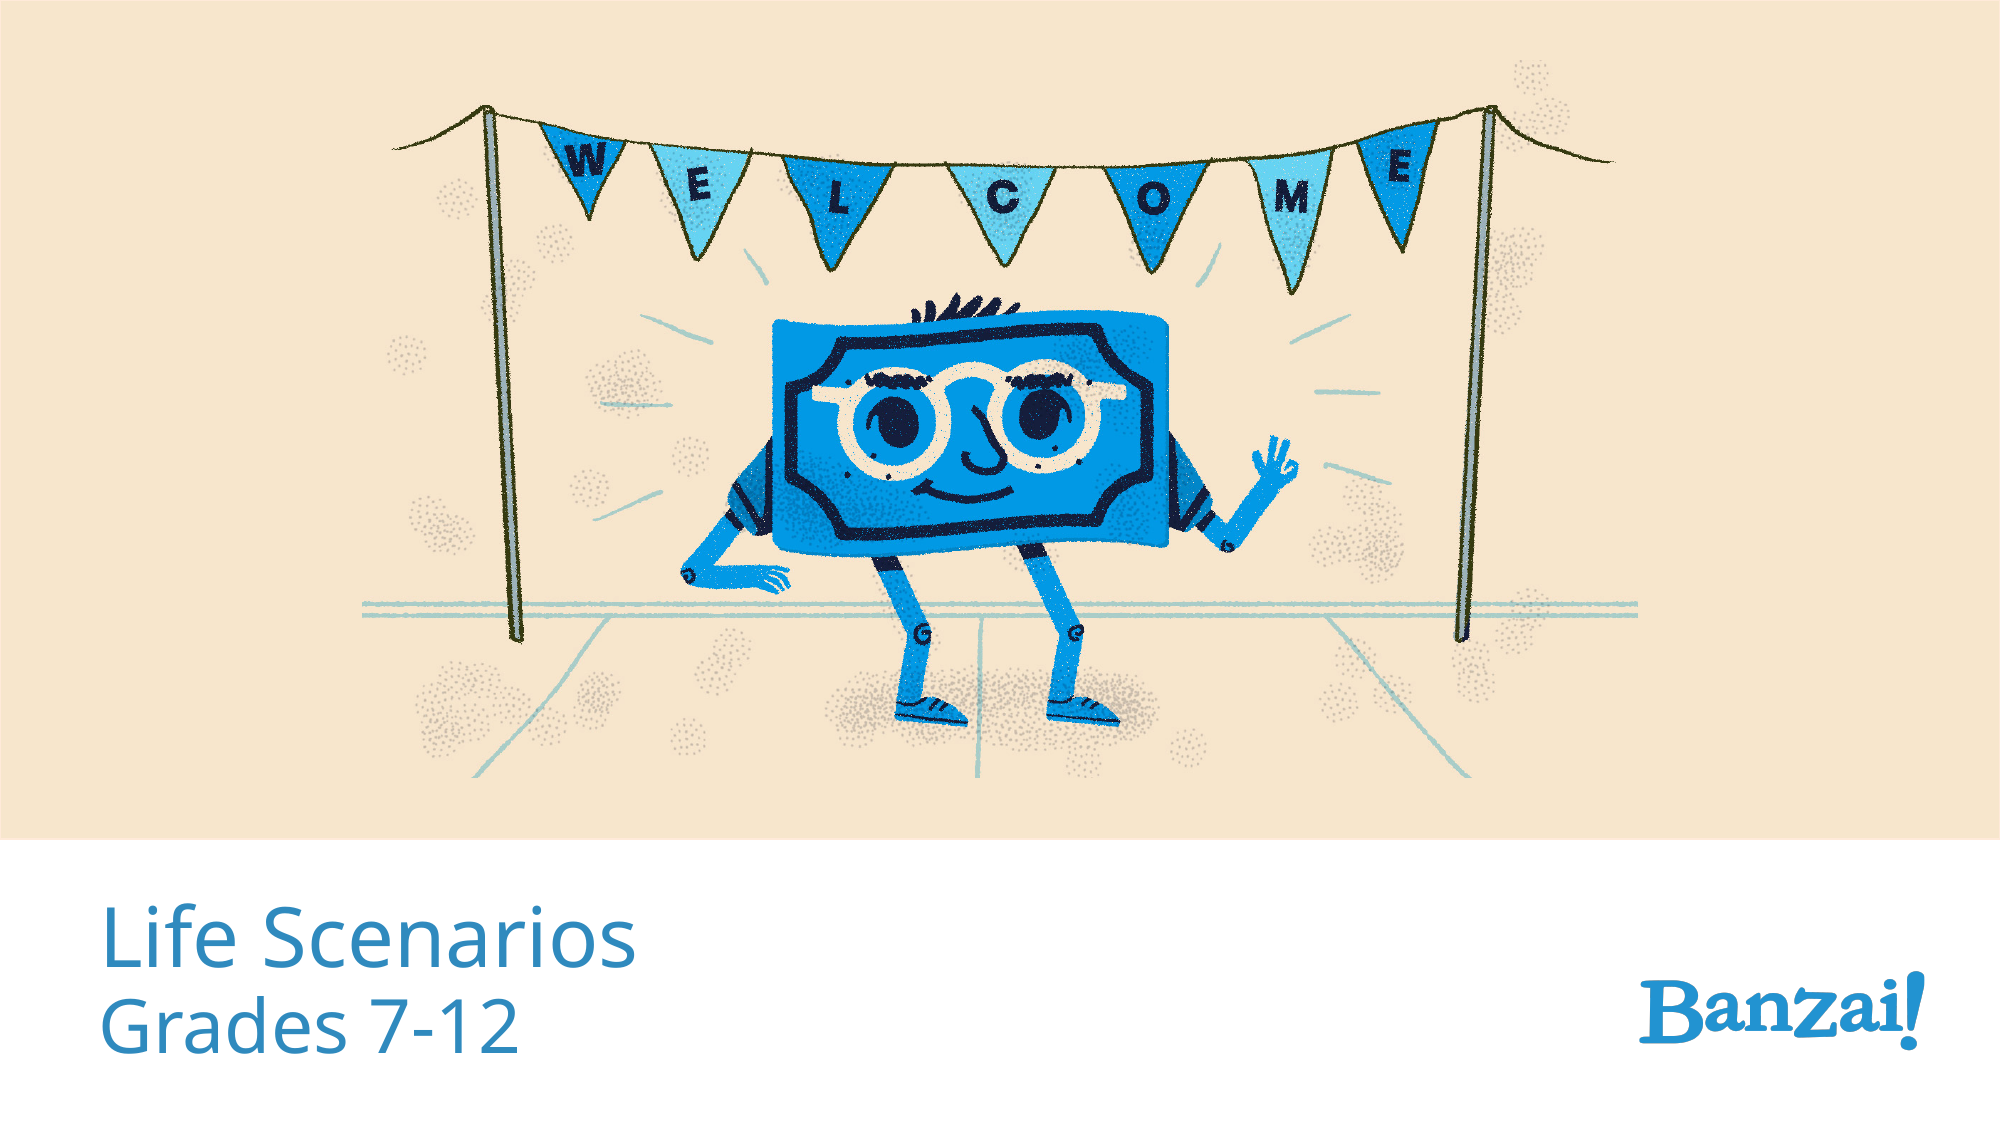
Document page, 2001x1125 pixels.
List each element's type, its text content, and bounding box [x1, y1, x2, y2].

picture [1639, 971, 1925, 1055]
picture [362, 60, 1638, 779]
text_box [0, 0, 2000, 839]
subtitle Grades 7-12 [90, 980, 1592, 1125]
text_box Life Scenarios [91, 870, 1439, 993]
